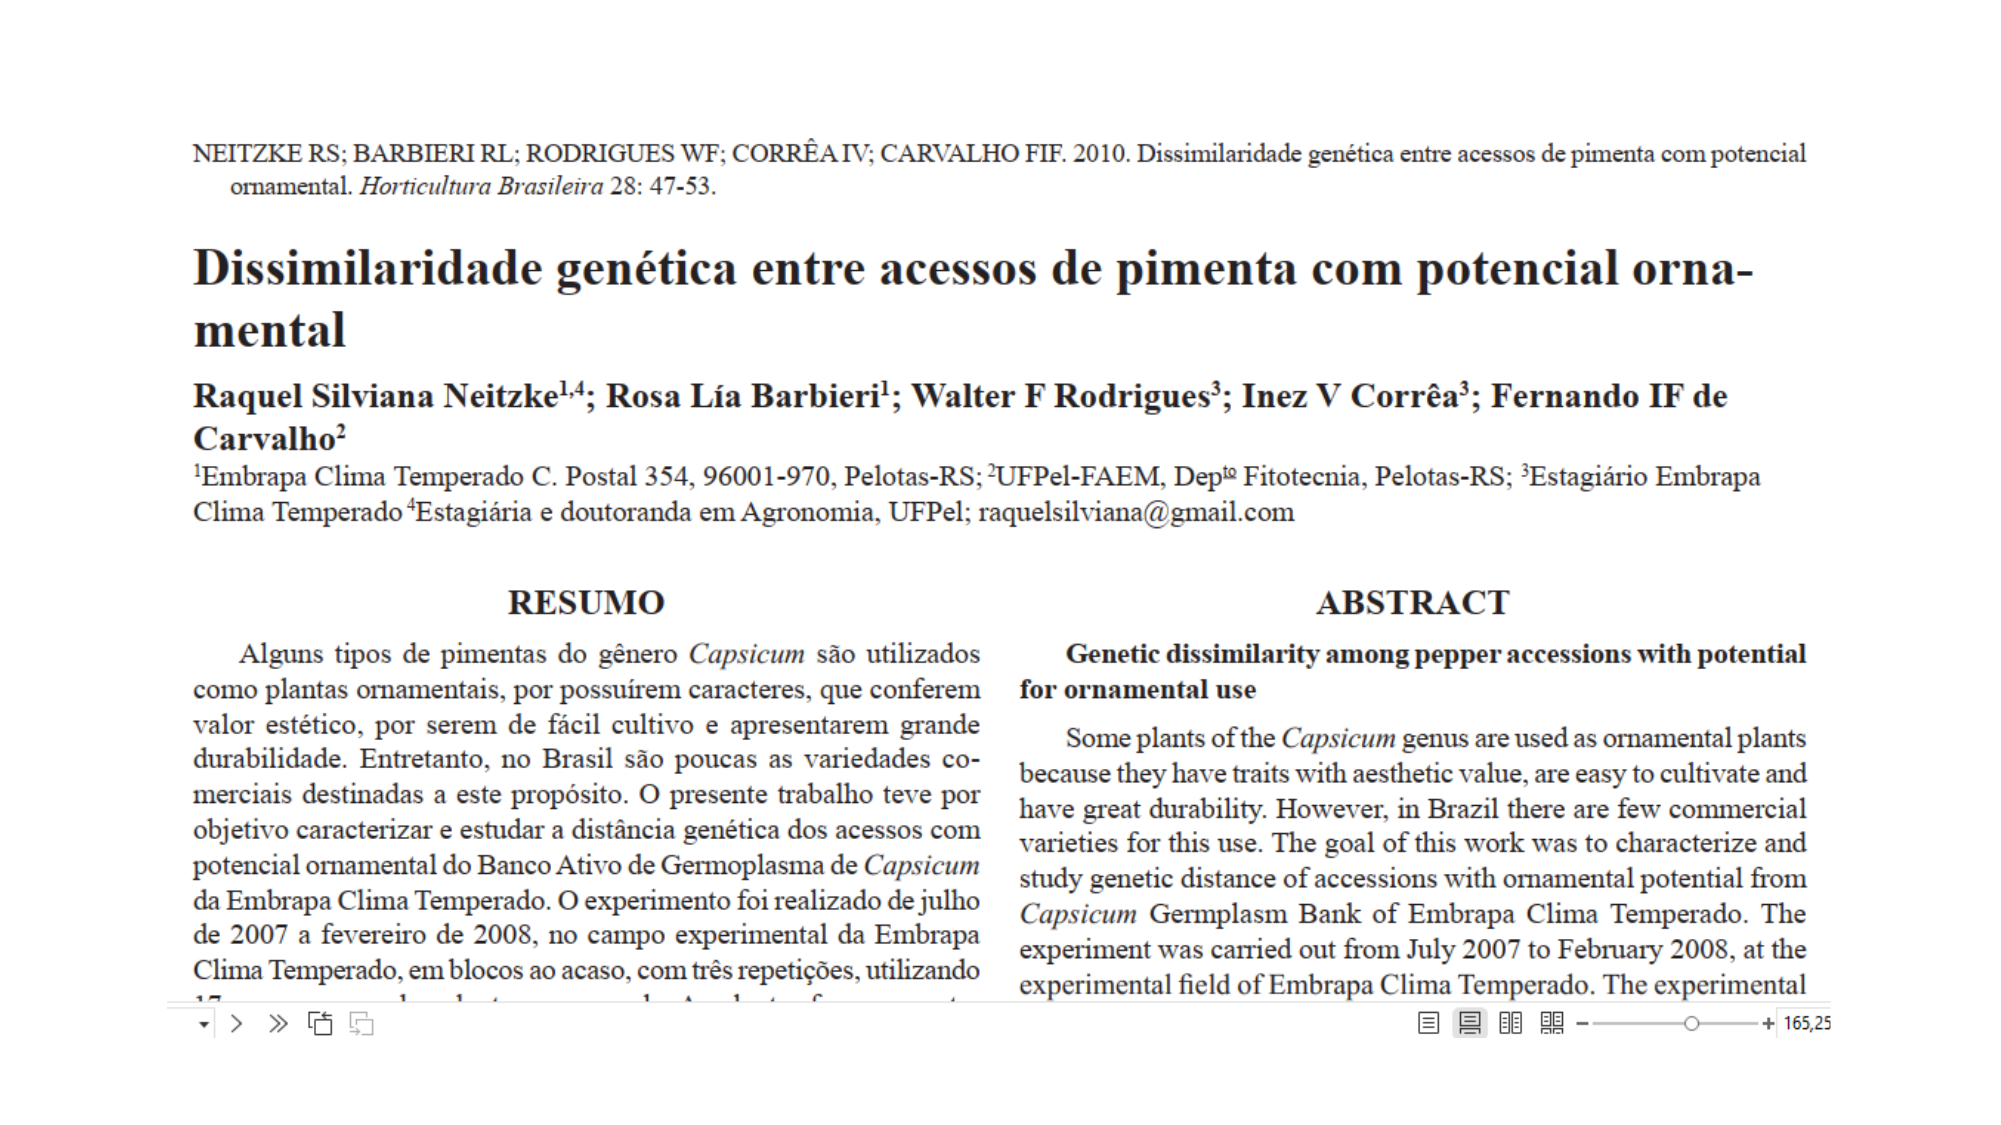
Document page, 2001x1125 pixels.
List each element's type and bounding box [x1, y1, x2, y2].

picture [167, 109, 1831, 1038]
